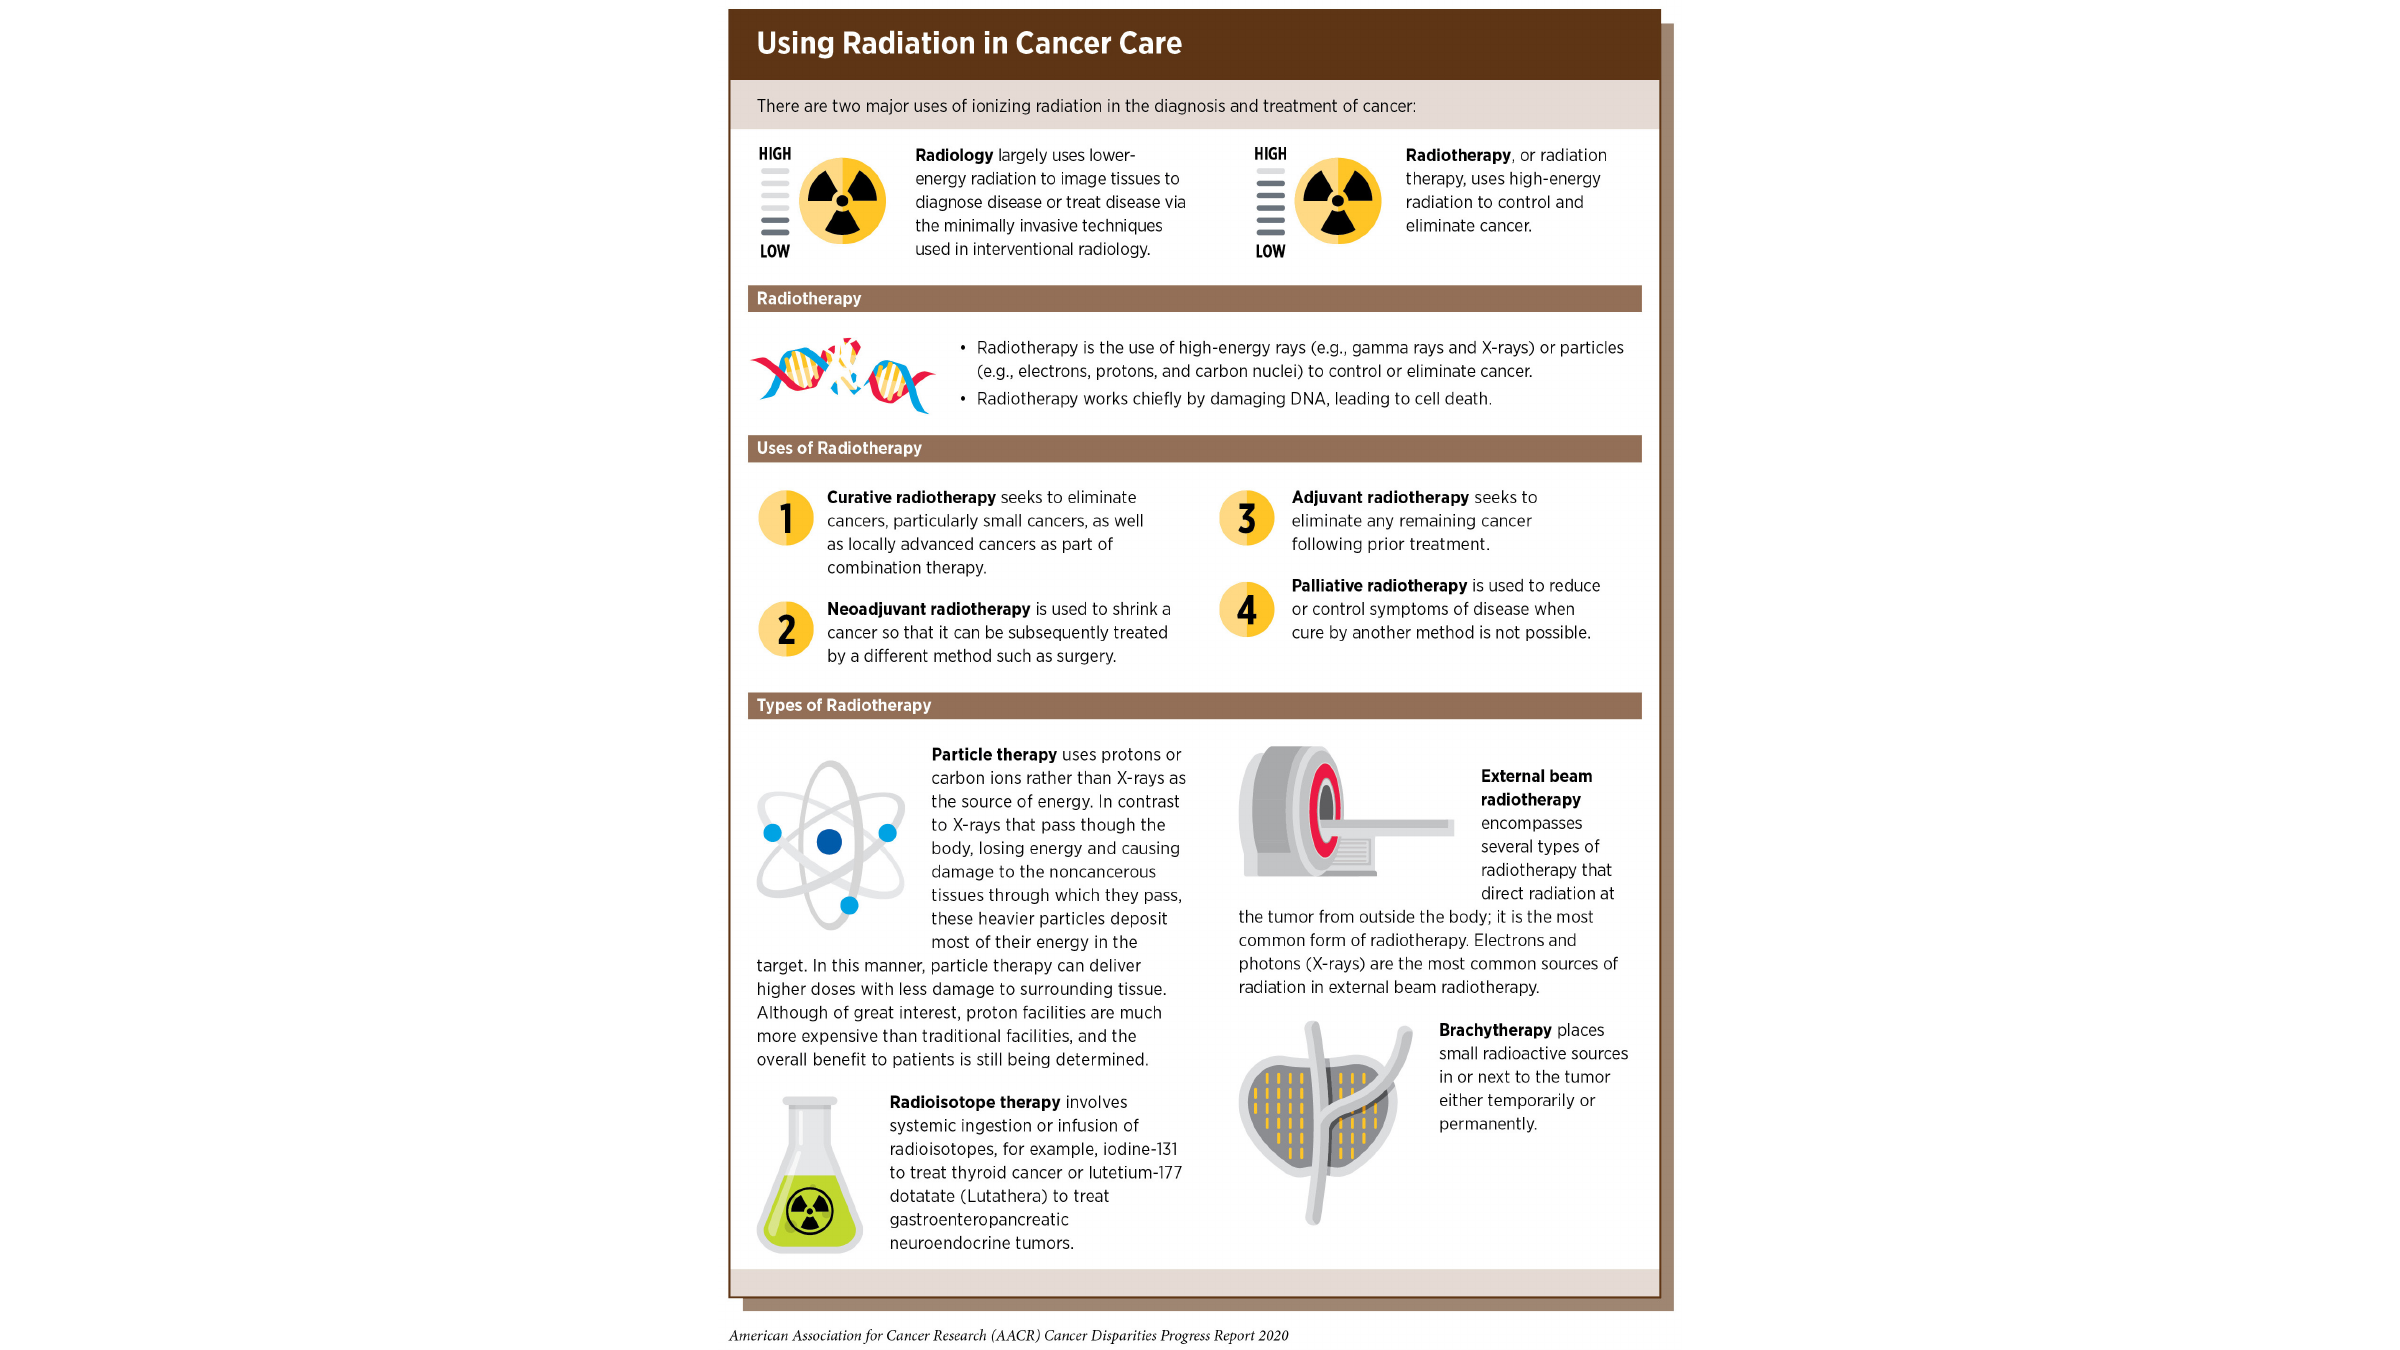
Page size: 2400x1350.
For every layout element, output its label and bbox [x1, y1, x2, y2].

picture [718, 0, 1682, 1350]
